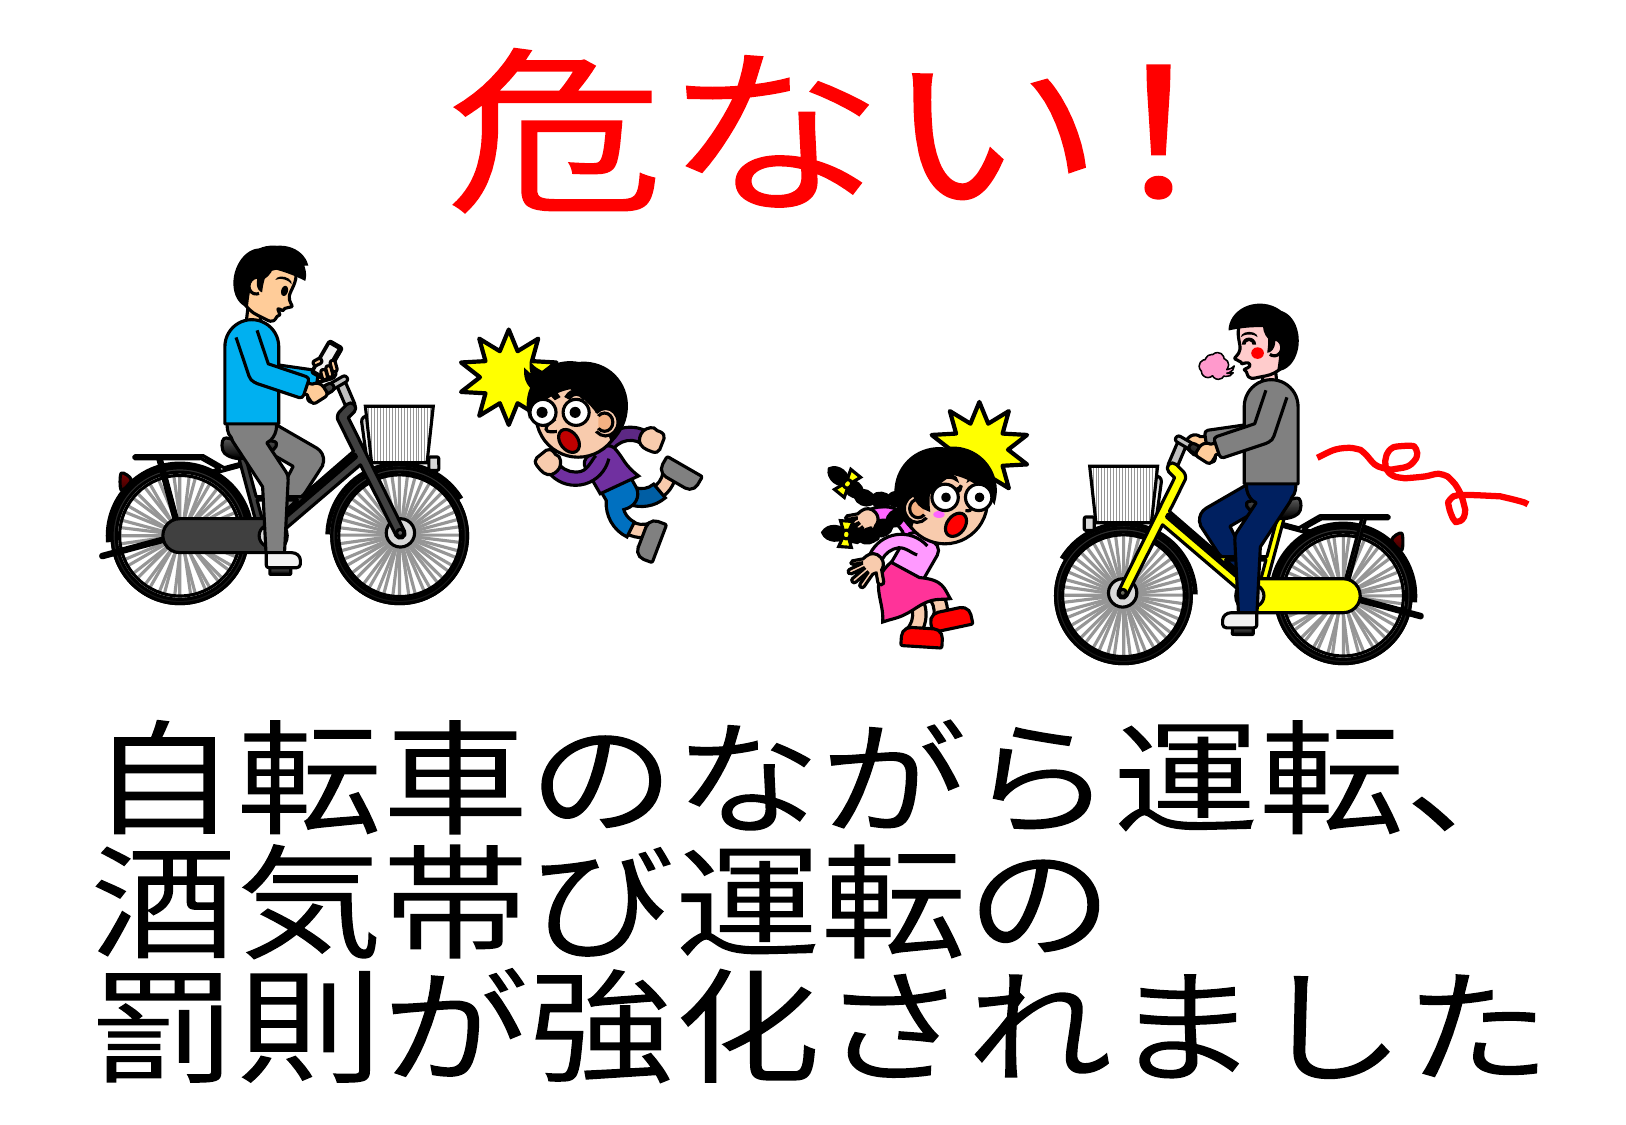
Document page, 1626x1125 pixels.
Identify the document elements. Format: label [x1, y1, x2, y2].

text_box [99, 244, 701, 609]
text_box [822, 303, 1529, 669]
